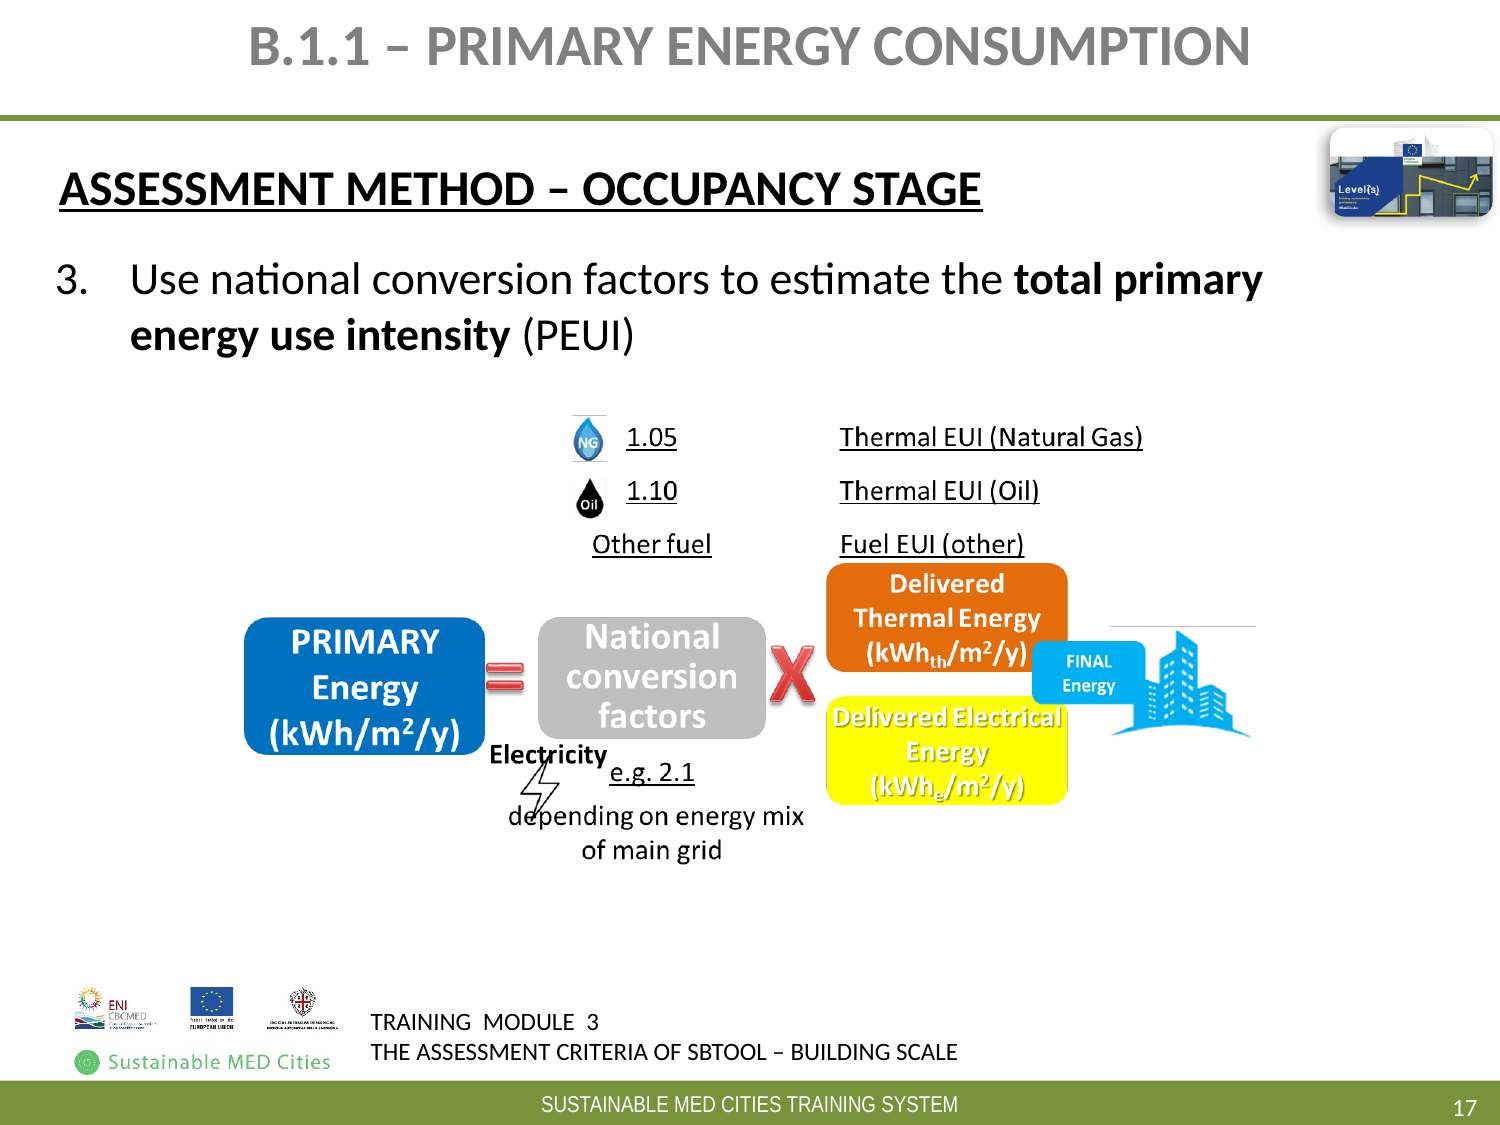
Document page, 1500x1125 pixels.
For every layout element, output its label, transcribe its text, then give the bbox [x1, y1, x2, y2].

picture [62, 978, 356, 1080]
text_box Use national conversion factors to estimate the total primary energy use intensity (PEUI) [39, 241, 1389, 816]
slide_number 17 [1142, 1076, 1493, 1125]
picture [1329, 127, 1493, 217]
text_box ASSESSMENT METHOD – OCCUPANCY STAGE [43, 147, 1331, 235]
picture [244, 409, 1256, 885]
